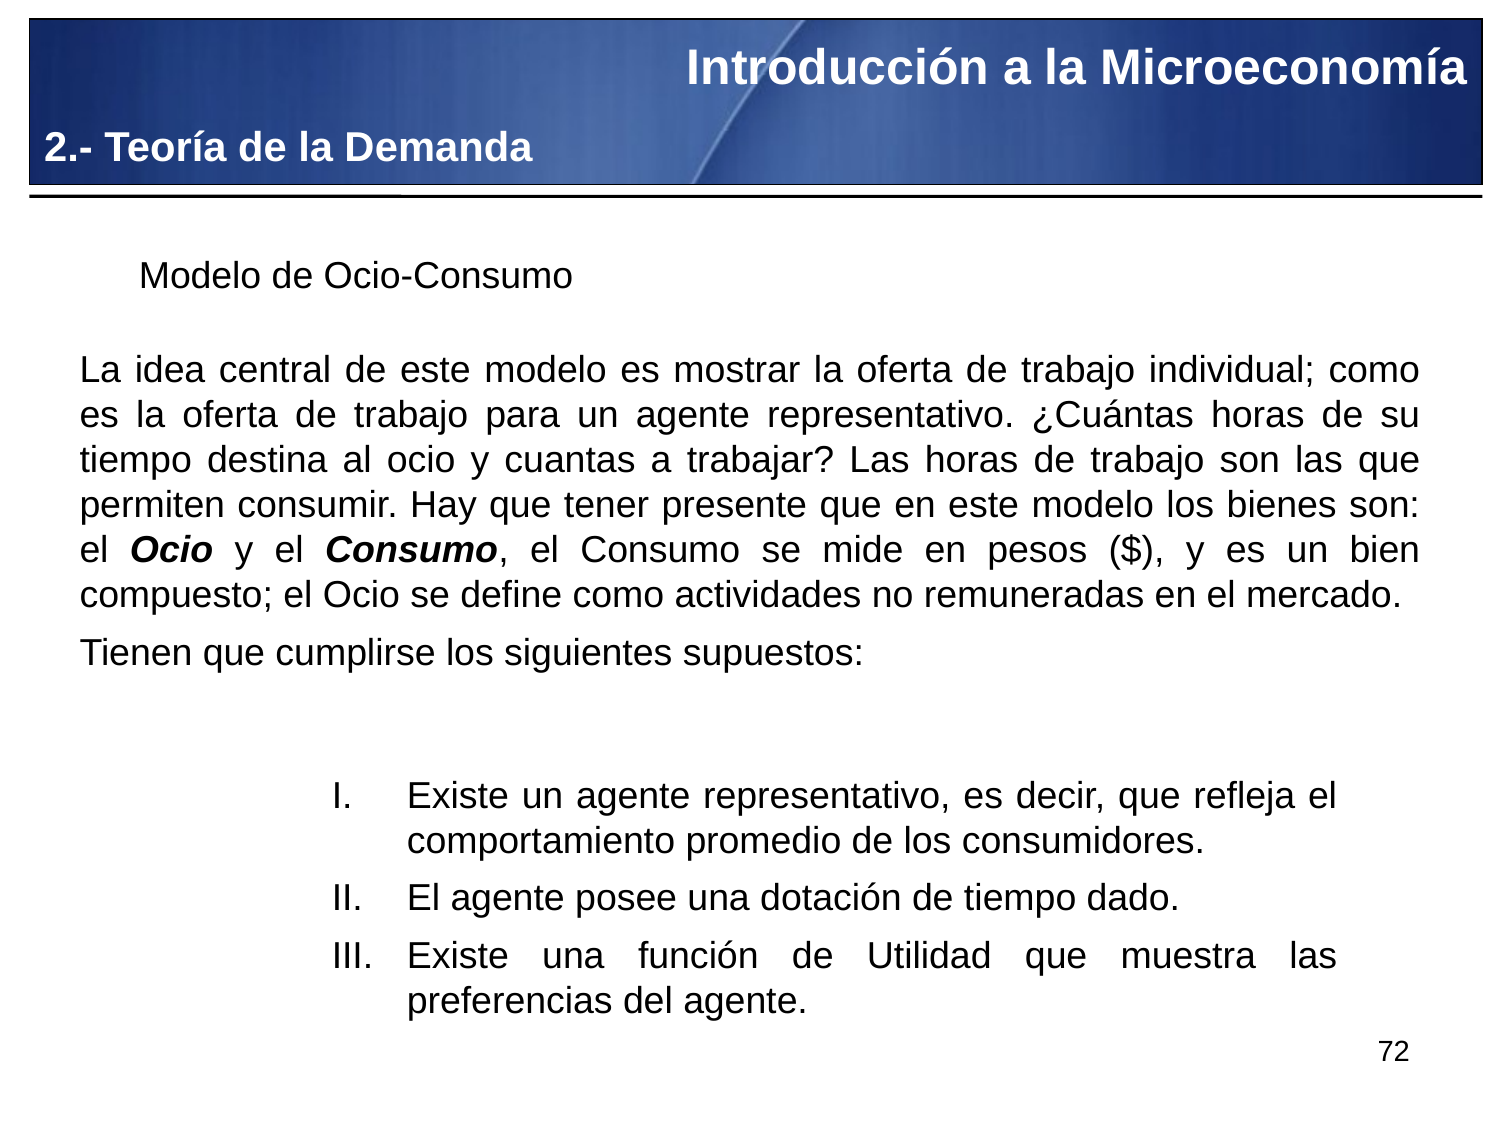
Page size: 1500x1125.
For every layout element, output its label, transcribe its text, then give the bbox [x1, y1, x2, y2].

slide_number 72 [1074, 1024, 1426, 1103]
text_box Modelo de Ocio-Consumo [123, 243, 869, 304]
text_box La idea central de este modelo es mostrar la oferta de trabajo individual; como es la oferta de trabajo para un agente representativo. ¿Cuántas horas de su tiempo destina al ocio y cuantas a trabajar? Las horas de trabajo son las que permiten consumir. Hay que tener presente que en este modelo los bienes son: el Ocio y el Consumo, el Consumo se mide en pesos ($), y es un bien compuesto; el Ocio se define como actividades no remuneradas en el mercado. Tienen que cumplirse los siguientes supuestos: [64, 337, 1436, 681]
text_box Introducción a la Microeconomía [608, 26, 1483, 102]
text_box Existe un agente representativo, es decir, que refleja el comportamiento promedio de los consumidores. El agente posee una dotación de tiempo dado. Existe una función de Utilidad que muestra las preferencias del agente. [242, 763, 1353, 1028]
text_box 2.- Teoría de la Demanda [29, 112, 585, 178]
text_box [29, 19, 1483, 185]
